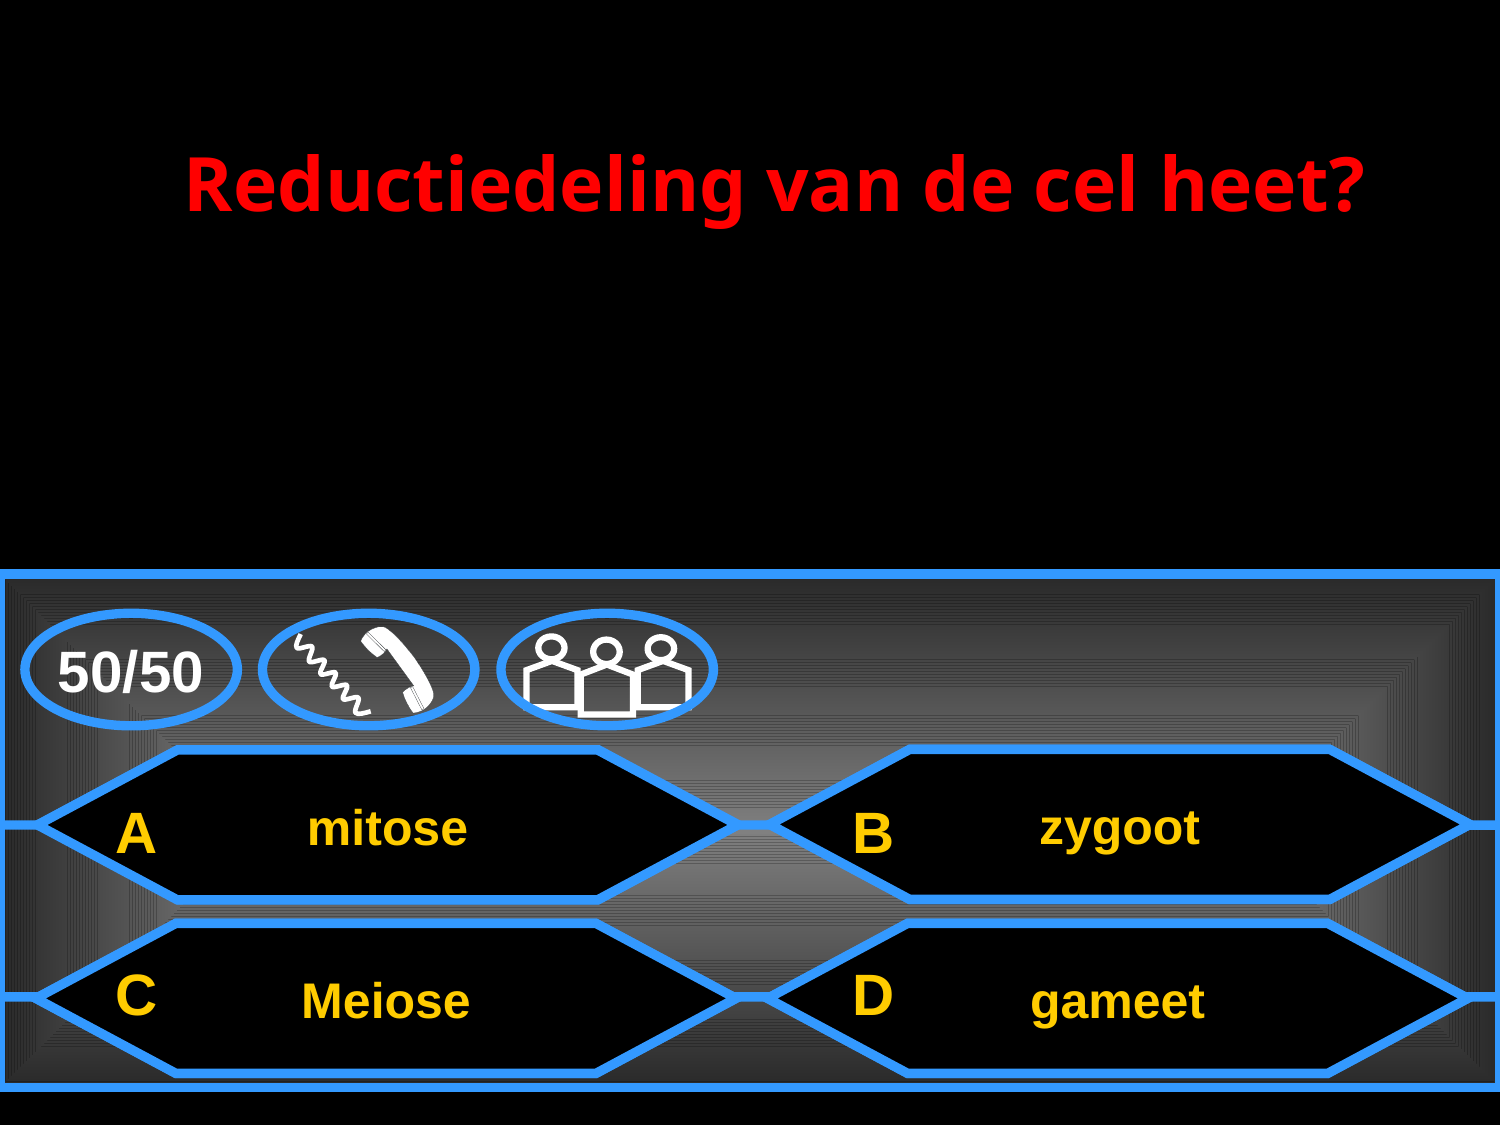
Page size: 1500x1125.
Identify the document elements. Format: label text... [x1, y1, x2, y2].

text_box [526, 636, 689, 715]
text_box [324, 624, 435, 730]
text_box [0, 574, 1500, 1088]
title Reductiedeling van de cel heet? [112, 87, 1438, 275]
